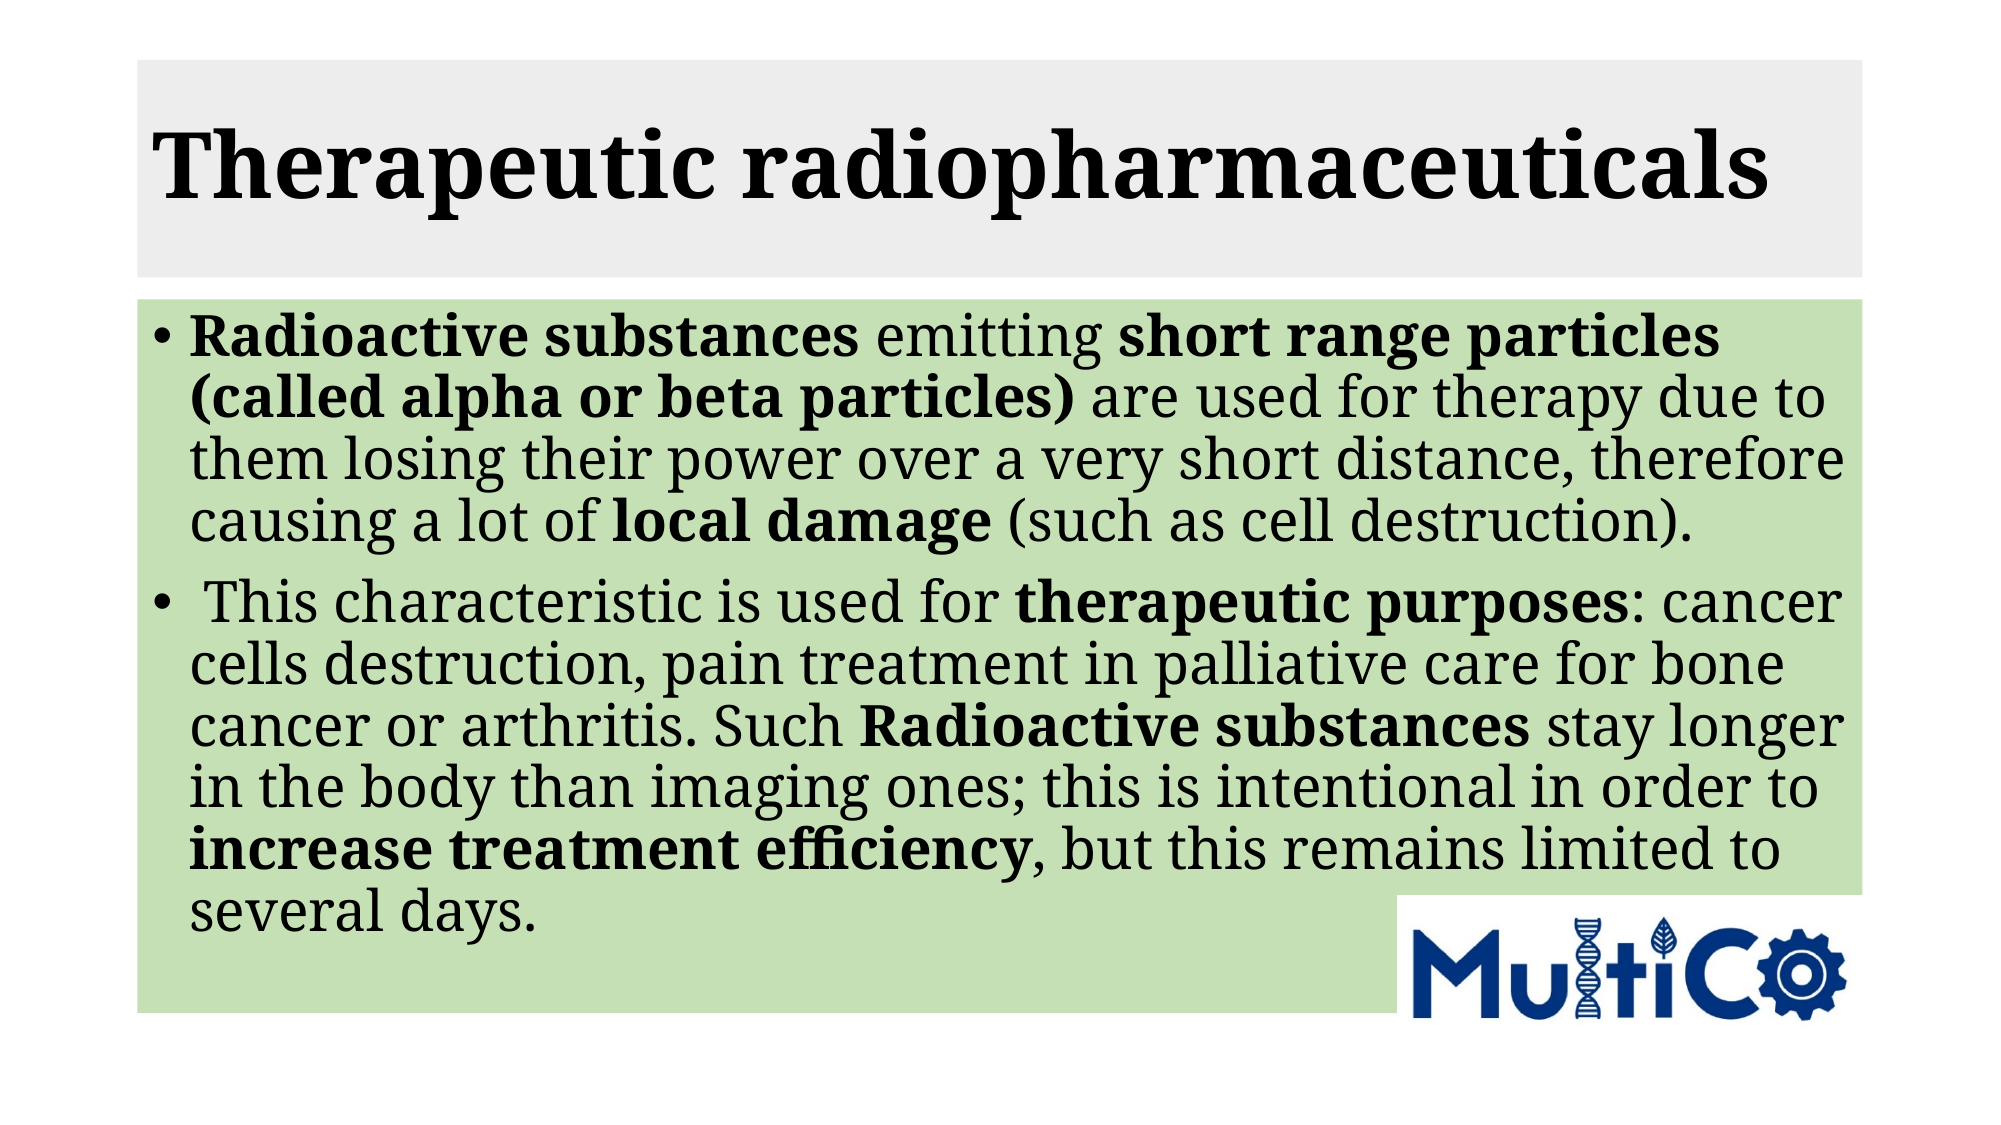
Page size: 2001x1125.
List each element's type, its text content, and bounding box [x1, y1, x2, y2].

list Radioactive substances emitting short range particles (called alpha or beta particles) are used for therapy due to them losing their power over a very short distance, therefore causing a lot of local damage (such as cell destruction). This characteristic is used for therapeutic purposes: cancer cells destruction, pain treatment in palliative care for bone cancer or arthritis. Such Radioactive substances stay longer in the body than imaging ones; this is intentional in order to increase treatment efficiency, but this remains limited to several days. [137, 299, 1863, 1014]
title Therapeutic radiopharmaceuticals [137, 59, 1863, 278]
picture [1396, 895, 1863, 1042]
